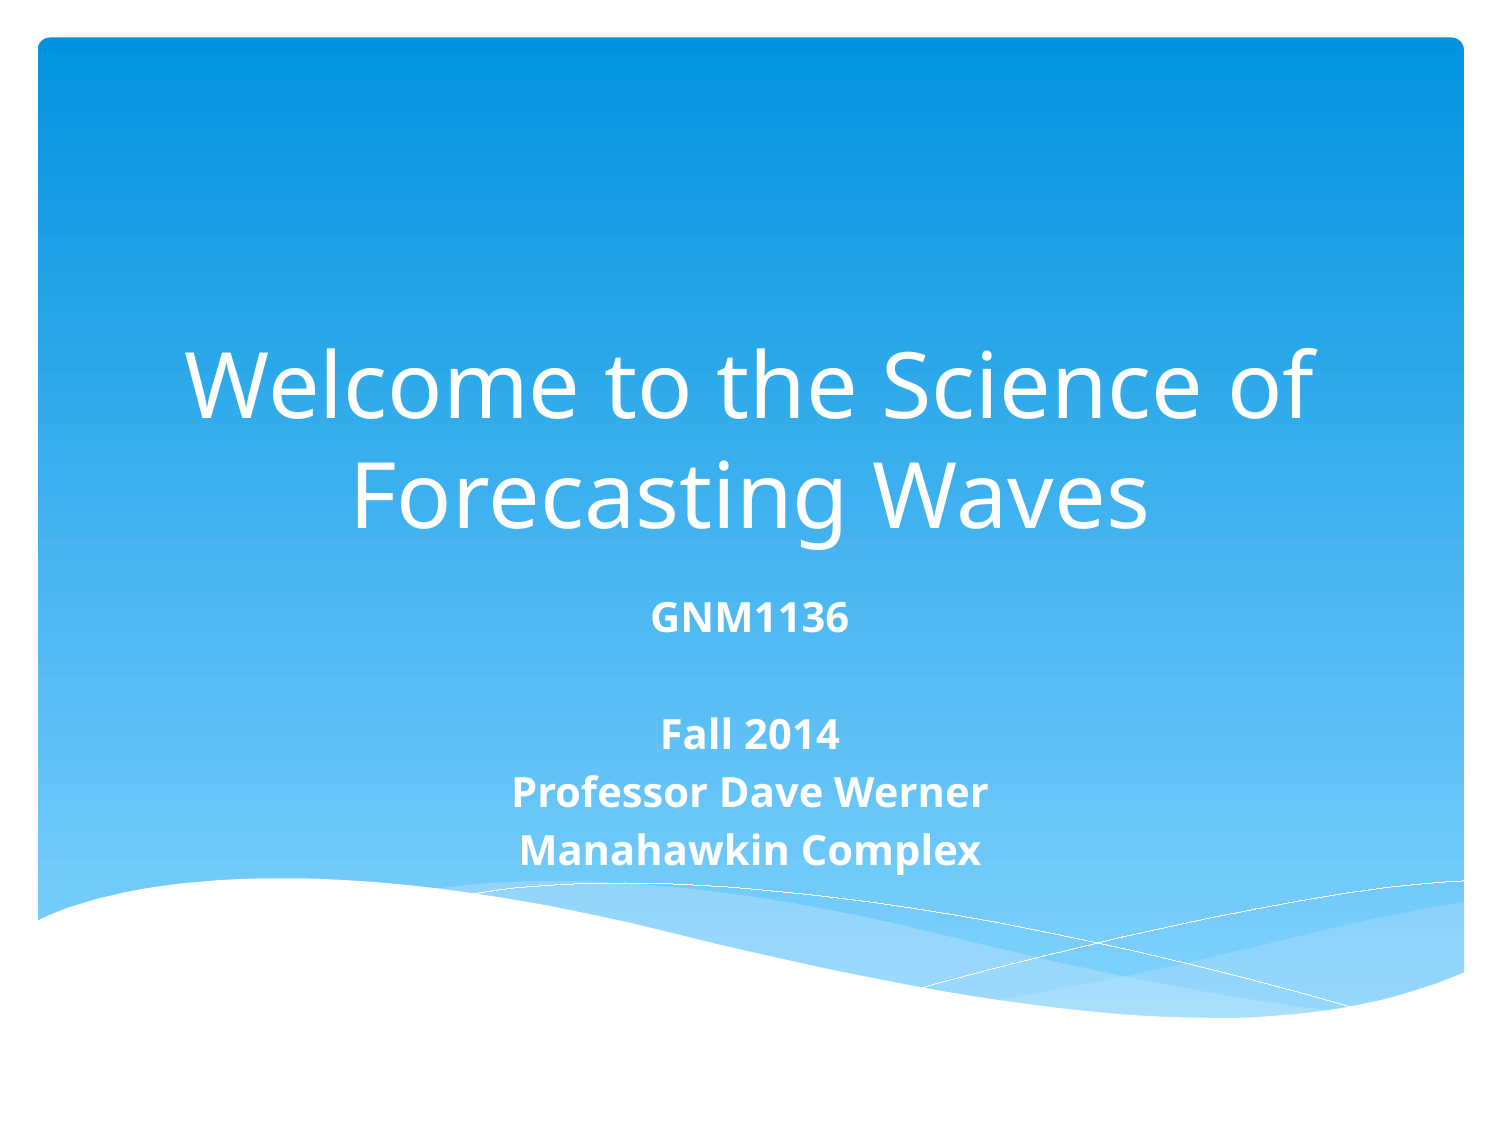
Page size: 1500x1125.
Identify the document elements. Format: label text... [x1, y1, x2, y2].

subtitle GNM1136 Fall 2014 Professor Dave Werner Manahawkin Complex [225, 583, 1275, 825]
title Welcome to the Science of Forecasting Waves [112, 262, 1388, 555]
